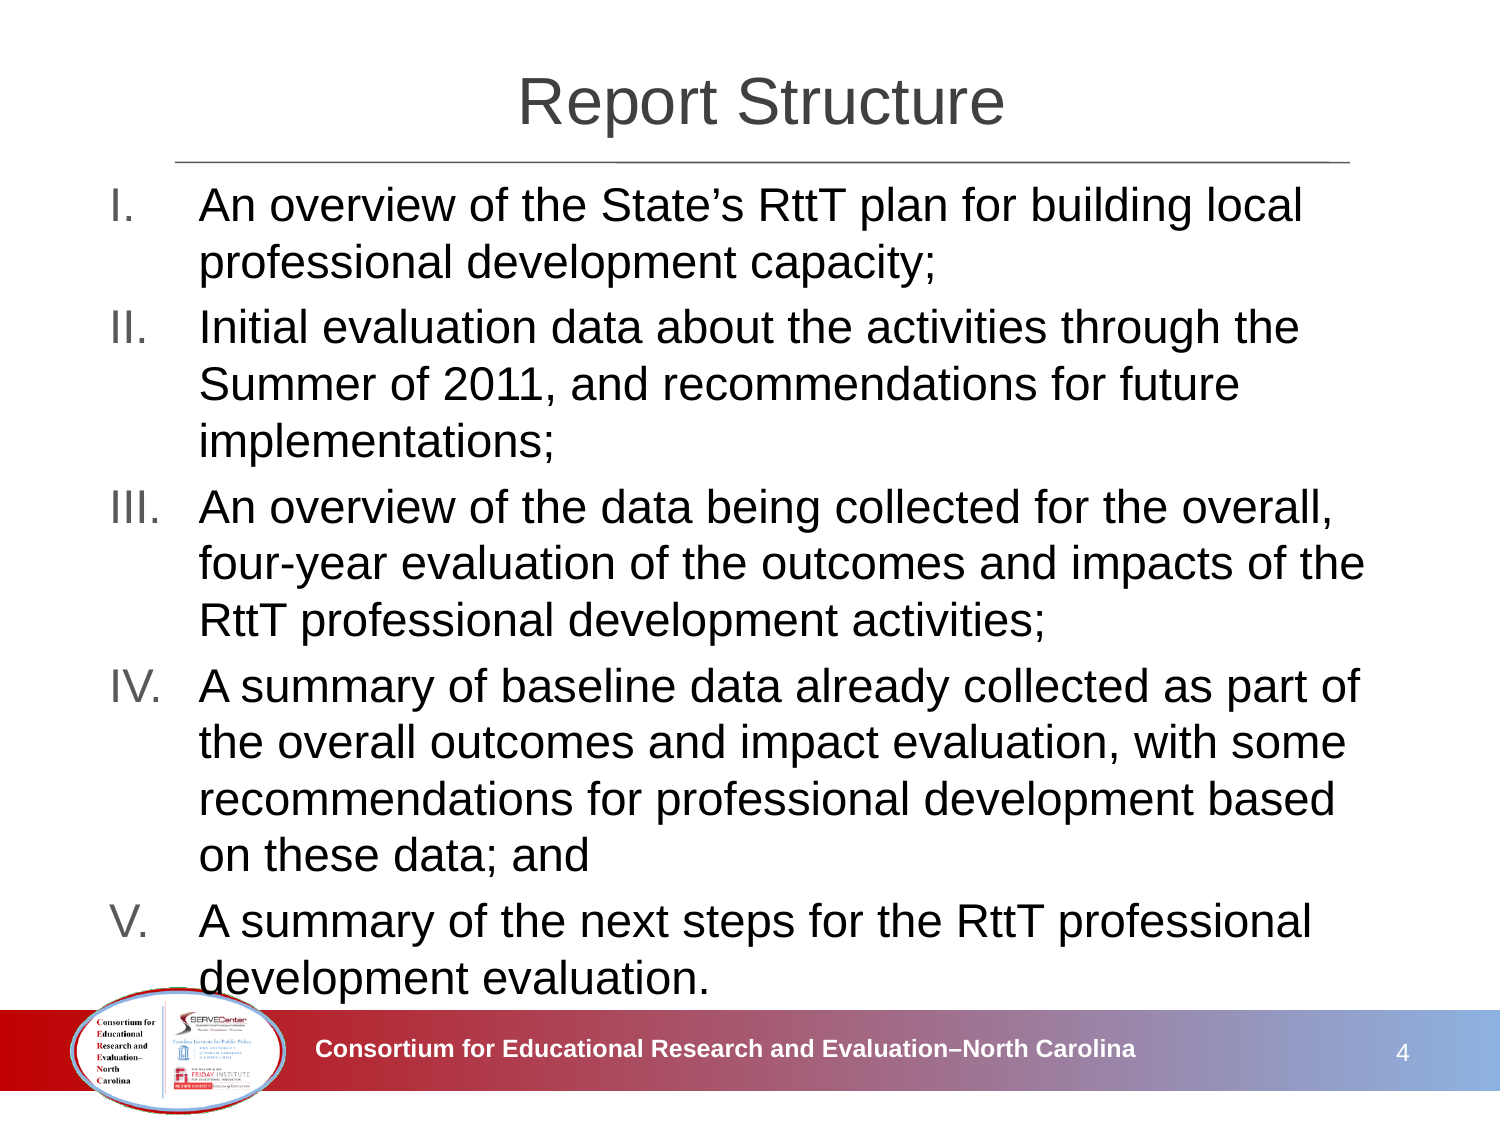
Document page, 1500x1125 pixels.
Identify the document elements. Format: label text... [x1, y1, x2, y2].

picture [70, 986, 286, 1116]
slide_number 4 [1268, 1021, 1425, 1082]
list An overview of the State’s RttT plan for building local professional development capacity; Initial evaluation data about the activities through the Summer of 2011, and recommendations for future implementations; An overview of the data being collected for the overall, four-year evaluation of the outcomes and impacts of the RttT professional development activities; A summary of baseline data already collected as part of the overall outcomes and impact evaluation, with some recommendations for professional development based on these data; and A summary of the next steps for the RttT professional development evaluation. [93, 166, 1407, 1028]
title Report Structure [174, 44, 1351, 151]
